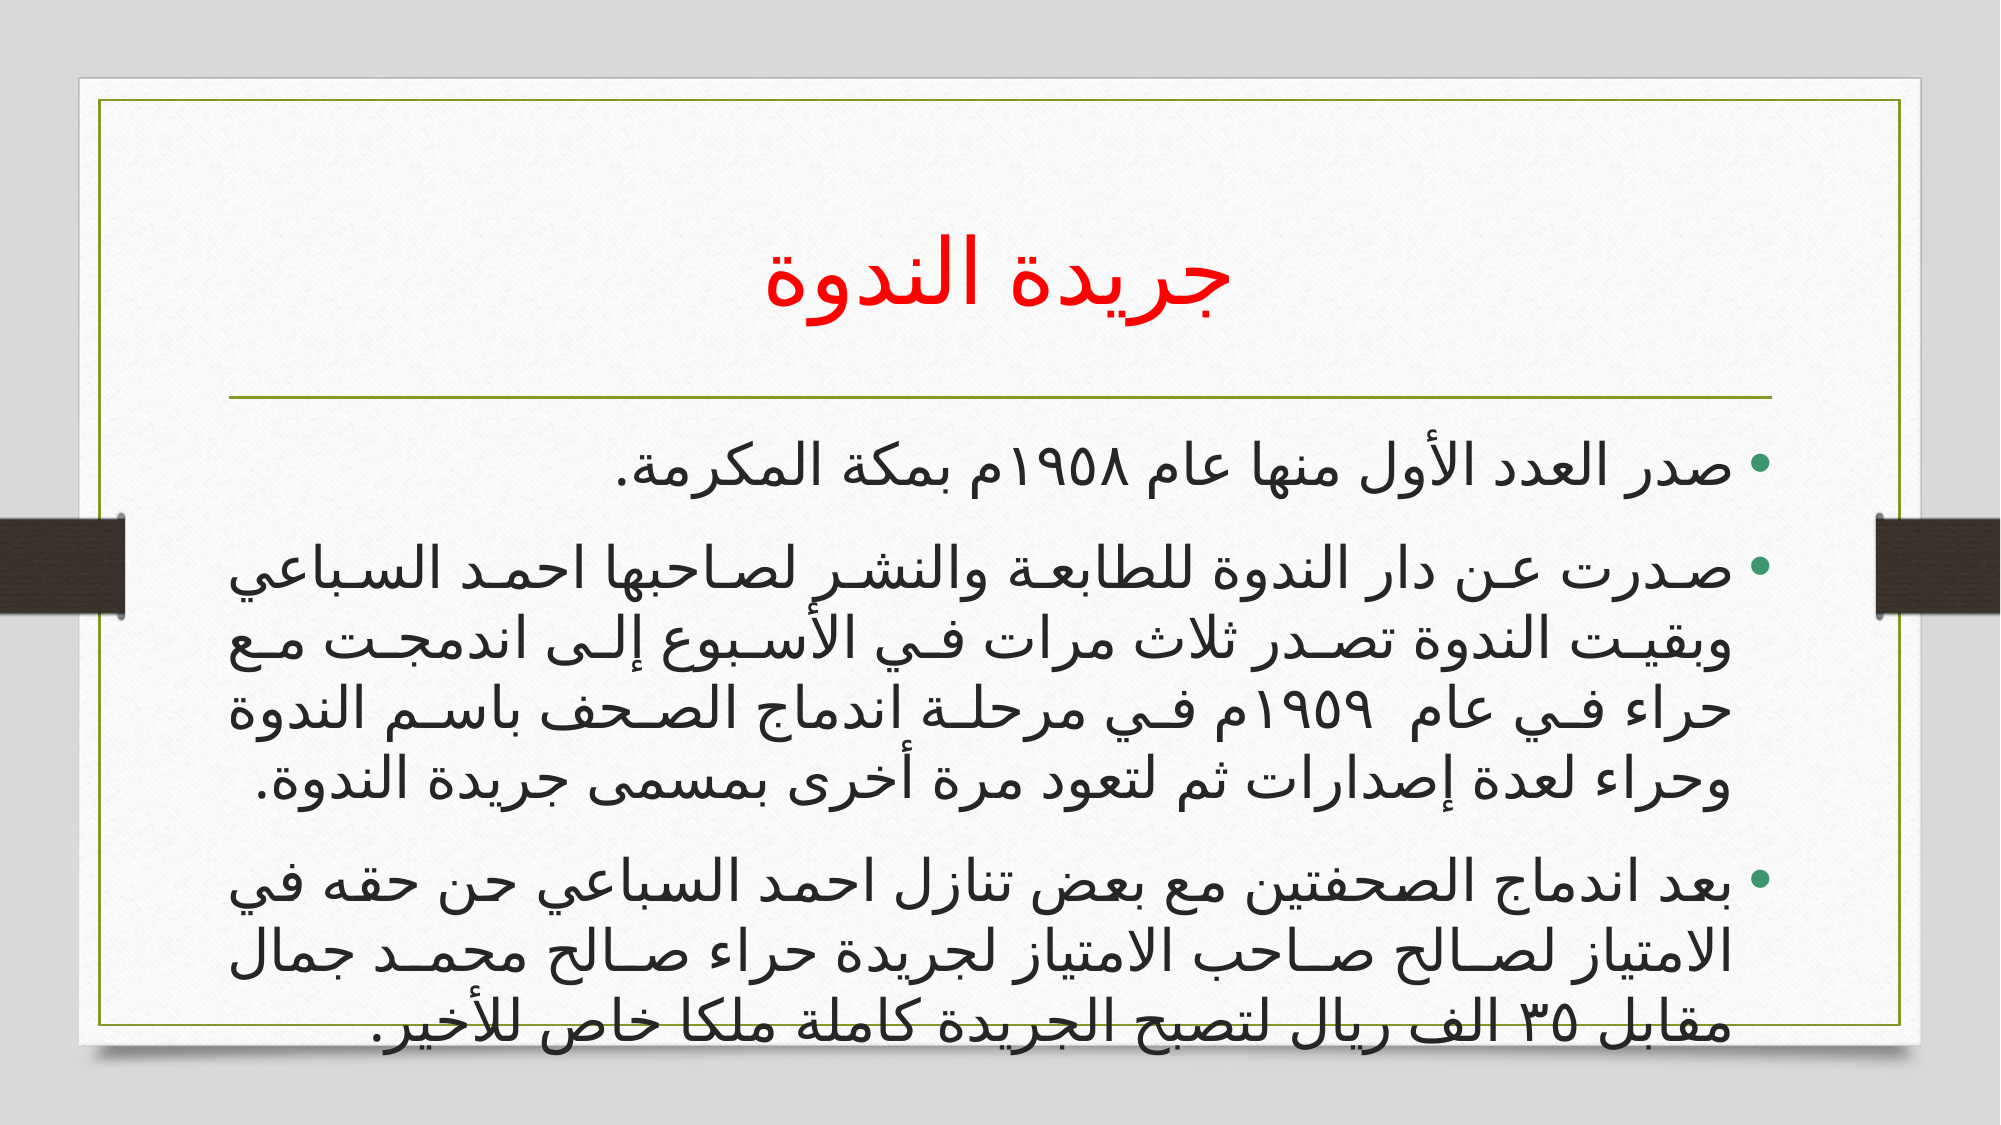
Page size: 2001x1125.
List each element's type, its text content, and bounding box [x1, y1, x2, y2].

title جريدة الندوة [212, 161, 1788, 375]
list صدر العدد الأول منها عام ١٩٥٨م بمكة المكرمة. صدرت عن دار الندوة للطابعة والنشر لصاحبها احمد السباعي وبقيت الندوة تصدر ثلاث مرات في الأسبوع إلى اندمجت مع حراء في عام ١٩٥٩م في مرحلة اندماج الصحف باسم الندوة وحراء لعدة إصدارات ثم لتعود مرة أخرى بمسمى جريدة الندوة. بعد اندماج الصحفتين مع بعض تنازل احمد السباعي حن حقه في الامتياز لصالح صاحب الامتياز لجريدة حراء صالح محمد جمال مقابل ٣٥ الف ريال لتصبح الجريدة كاملة ملكا خاص للأخير. [212, 419, 1788, 964]
picture [0, 0, 2001, 1125]
